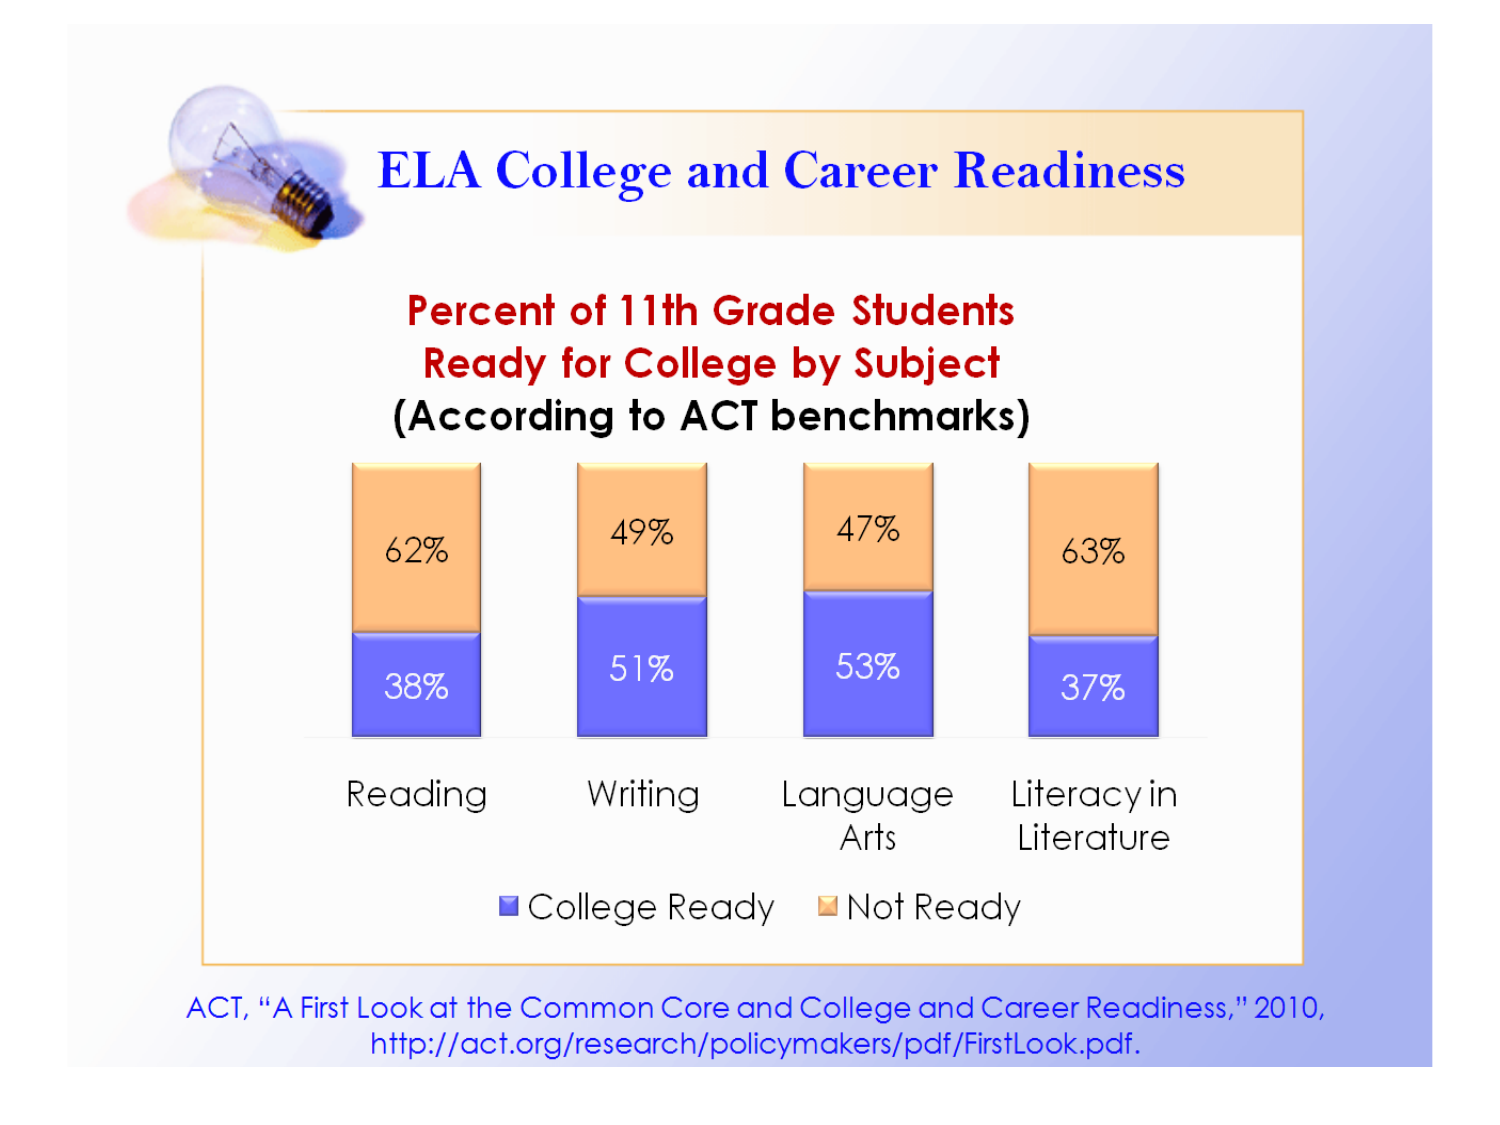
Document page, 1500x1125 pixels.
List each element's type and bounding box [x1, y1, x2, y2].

picture [67, 24, 1433, 1067]
